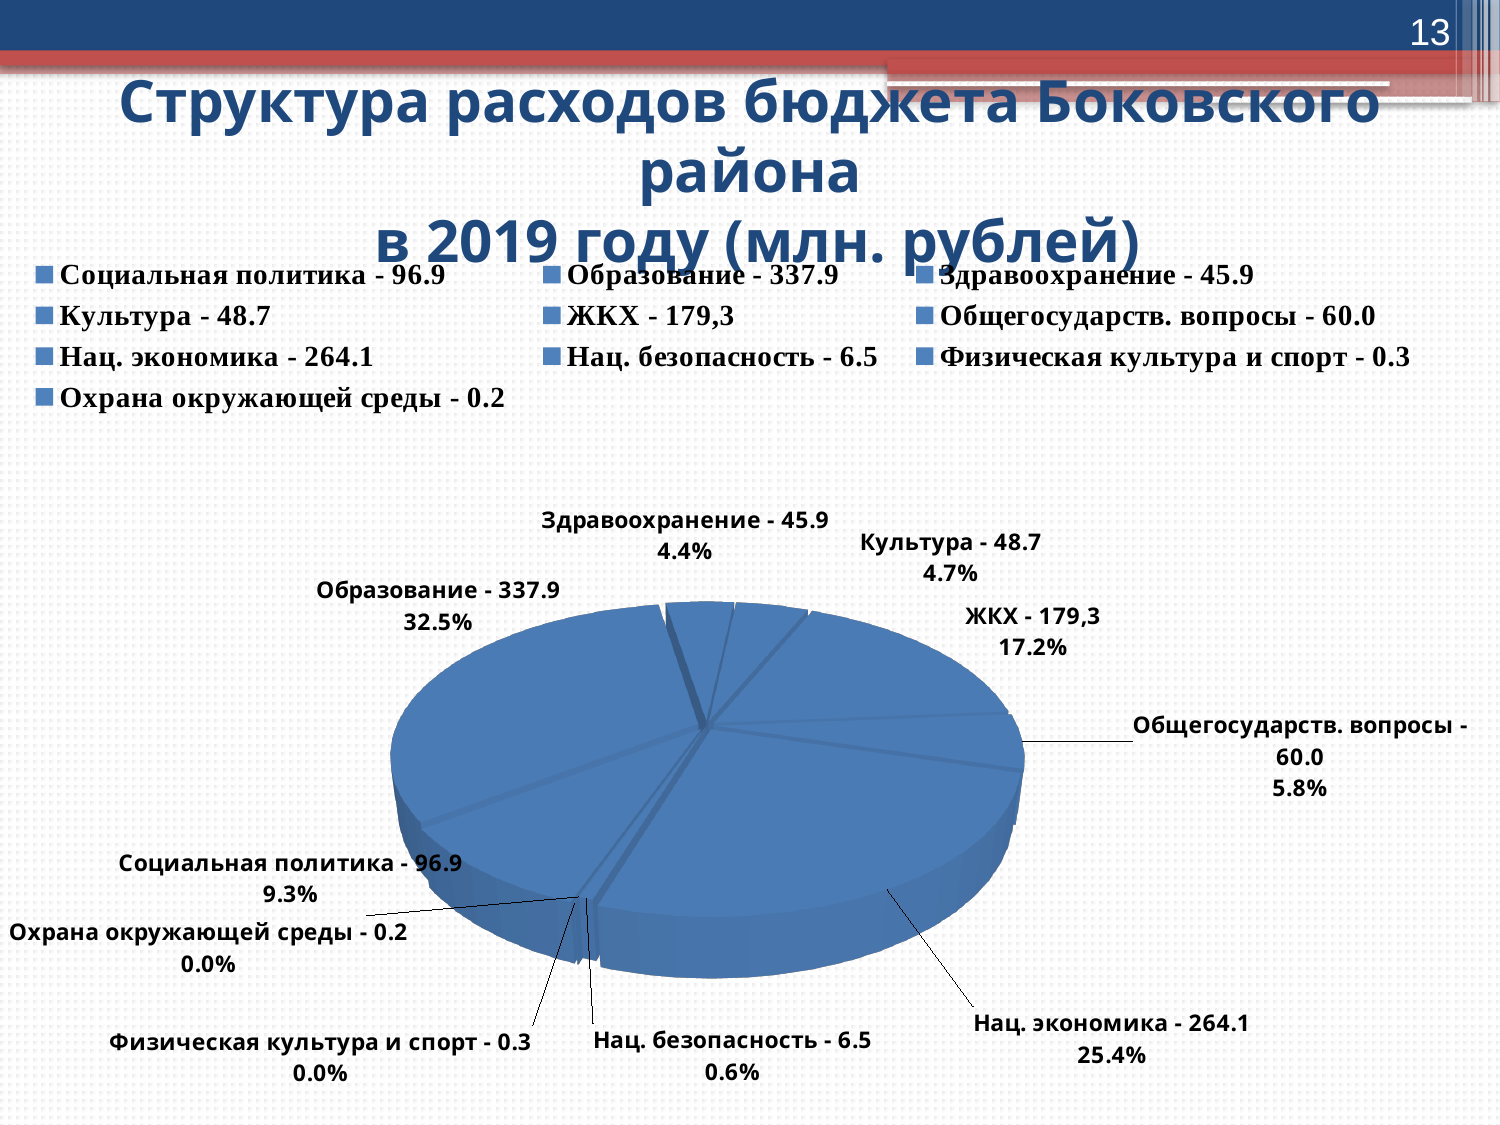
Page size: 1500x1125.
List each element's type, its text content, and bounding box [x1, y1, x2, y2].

slide_number 13 [1340, 0, 1466, 61]
chart [8, 248, 1492, 1104]
title Структура расходов бюджета Боковского района в 2019 году (млн. рублей) [0, 107, 1500, 232]
